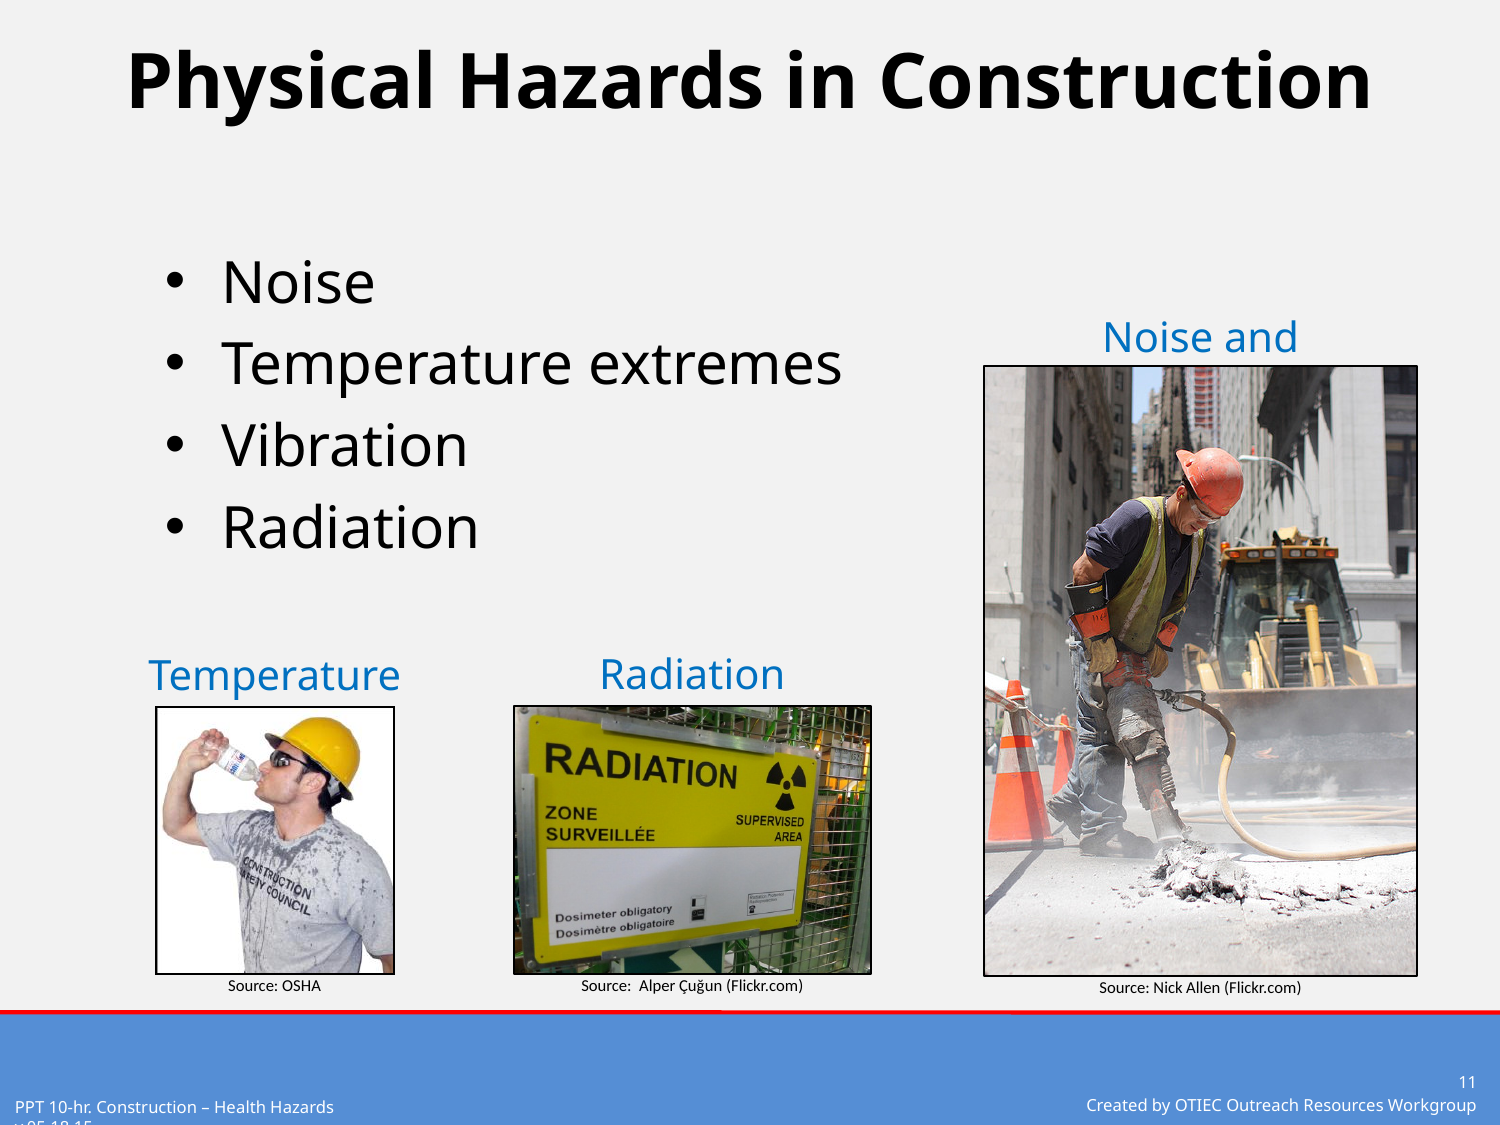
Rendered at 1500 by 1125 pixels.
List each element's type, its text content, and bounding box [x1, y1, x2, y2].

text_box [488, 640, 897, 1004]
title Physical Hazards in Construction [75, 24, 1425, 213]
picture [156, 707, 393, 974]
list Noise Temperature extremes Vibration Radiation [150, 237, 1350, 975]
text_box Source: OSHA [81, 967, 469, 1003]
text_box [984, 303, 1417, 1006]
text_box Temperature [71, 641, 479, 707]
